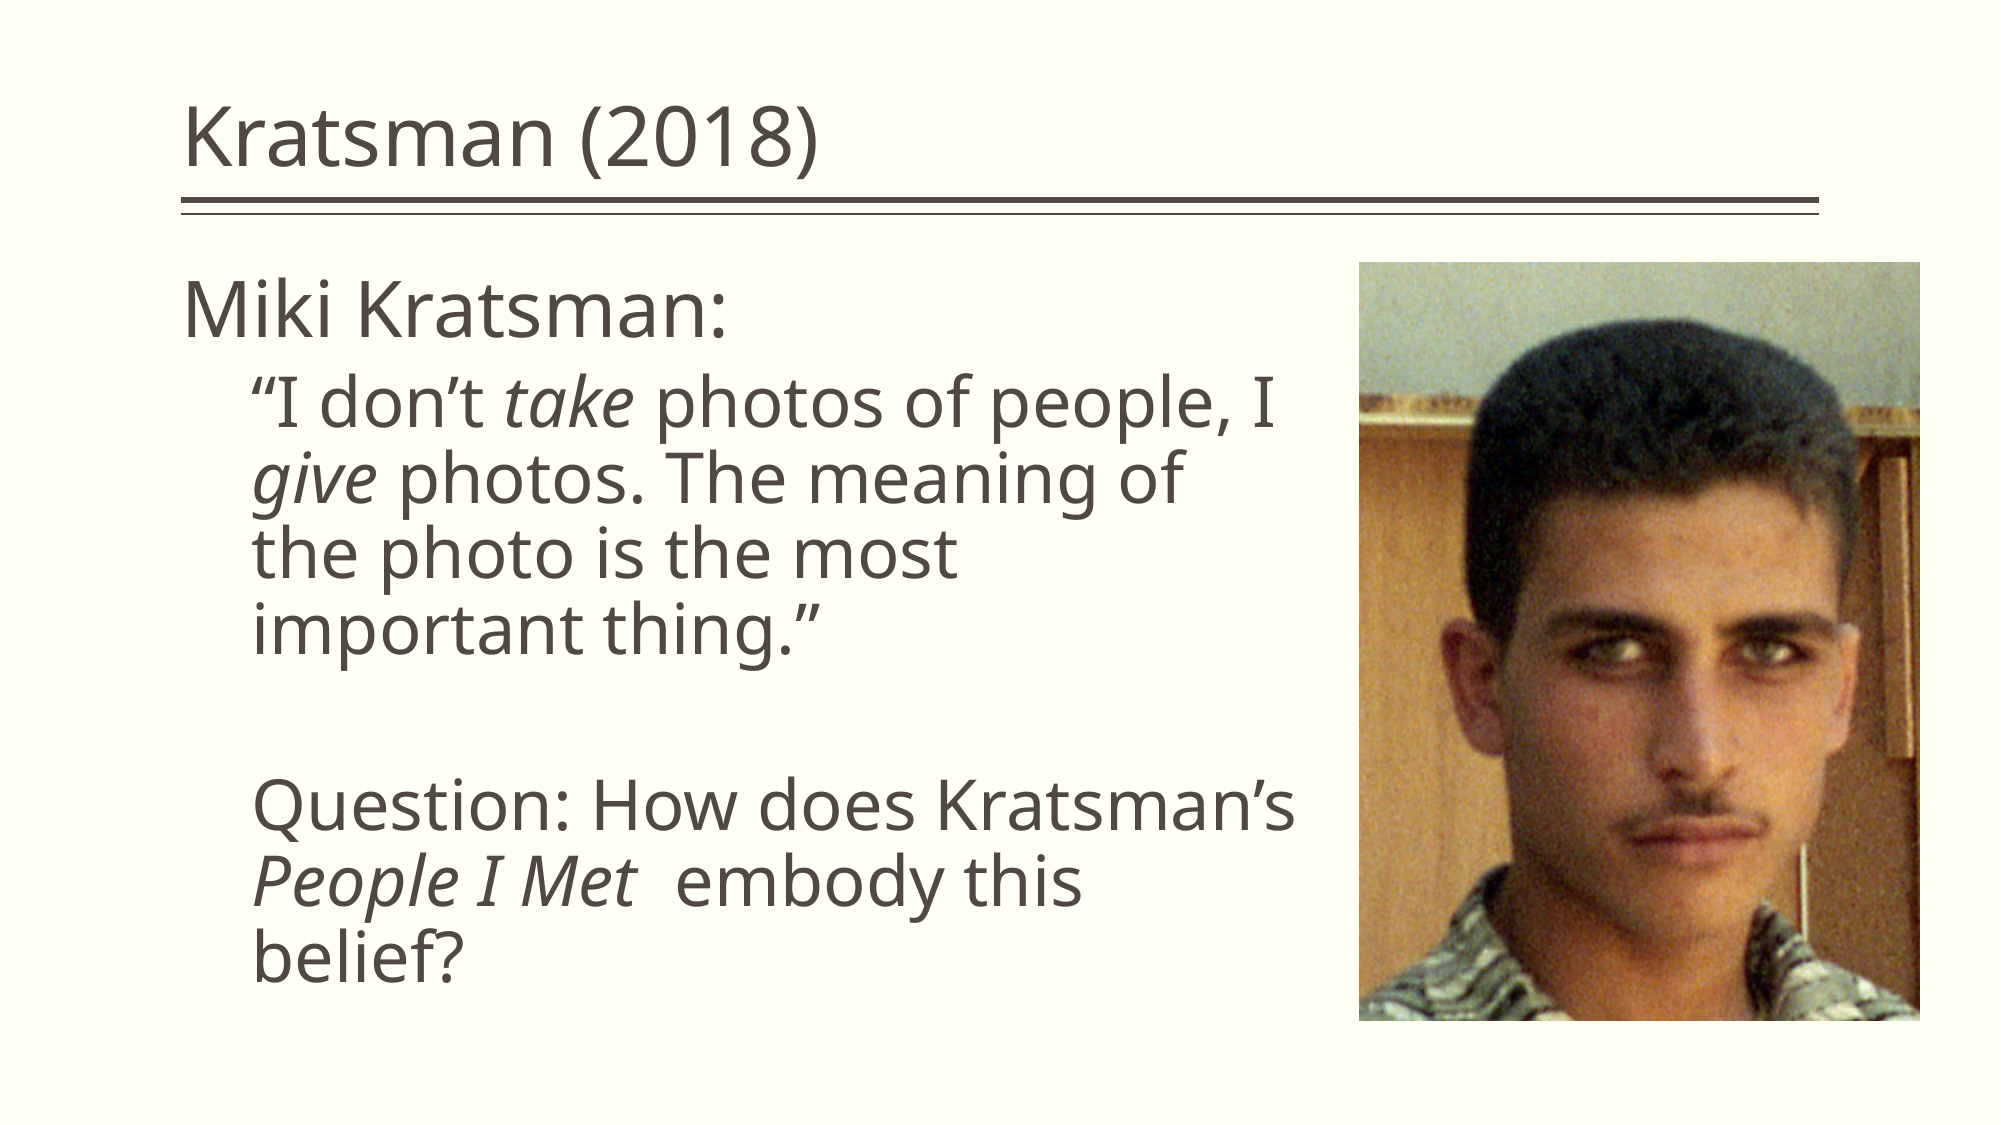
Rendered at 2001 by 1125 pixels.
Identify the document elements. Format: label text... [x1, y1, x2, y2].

title Kratsman (2018) [181, 12, 1819, 193]
list Miki Kratsman: “I don’t take photos of people, I give photos. The meaning of the photo is the most important thing.” Question: How does Kratsman’s People I Met embody this belief? [181, 262, 1312, 1013]
picture [1359, 262, 1920, 1021]
